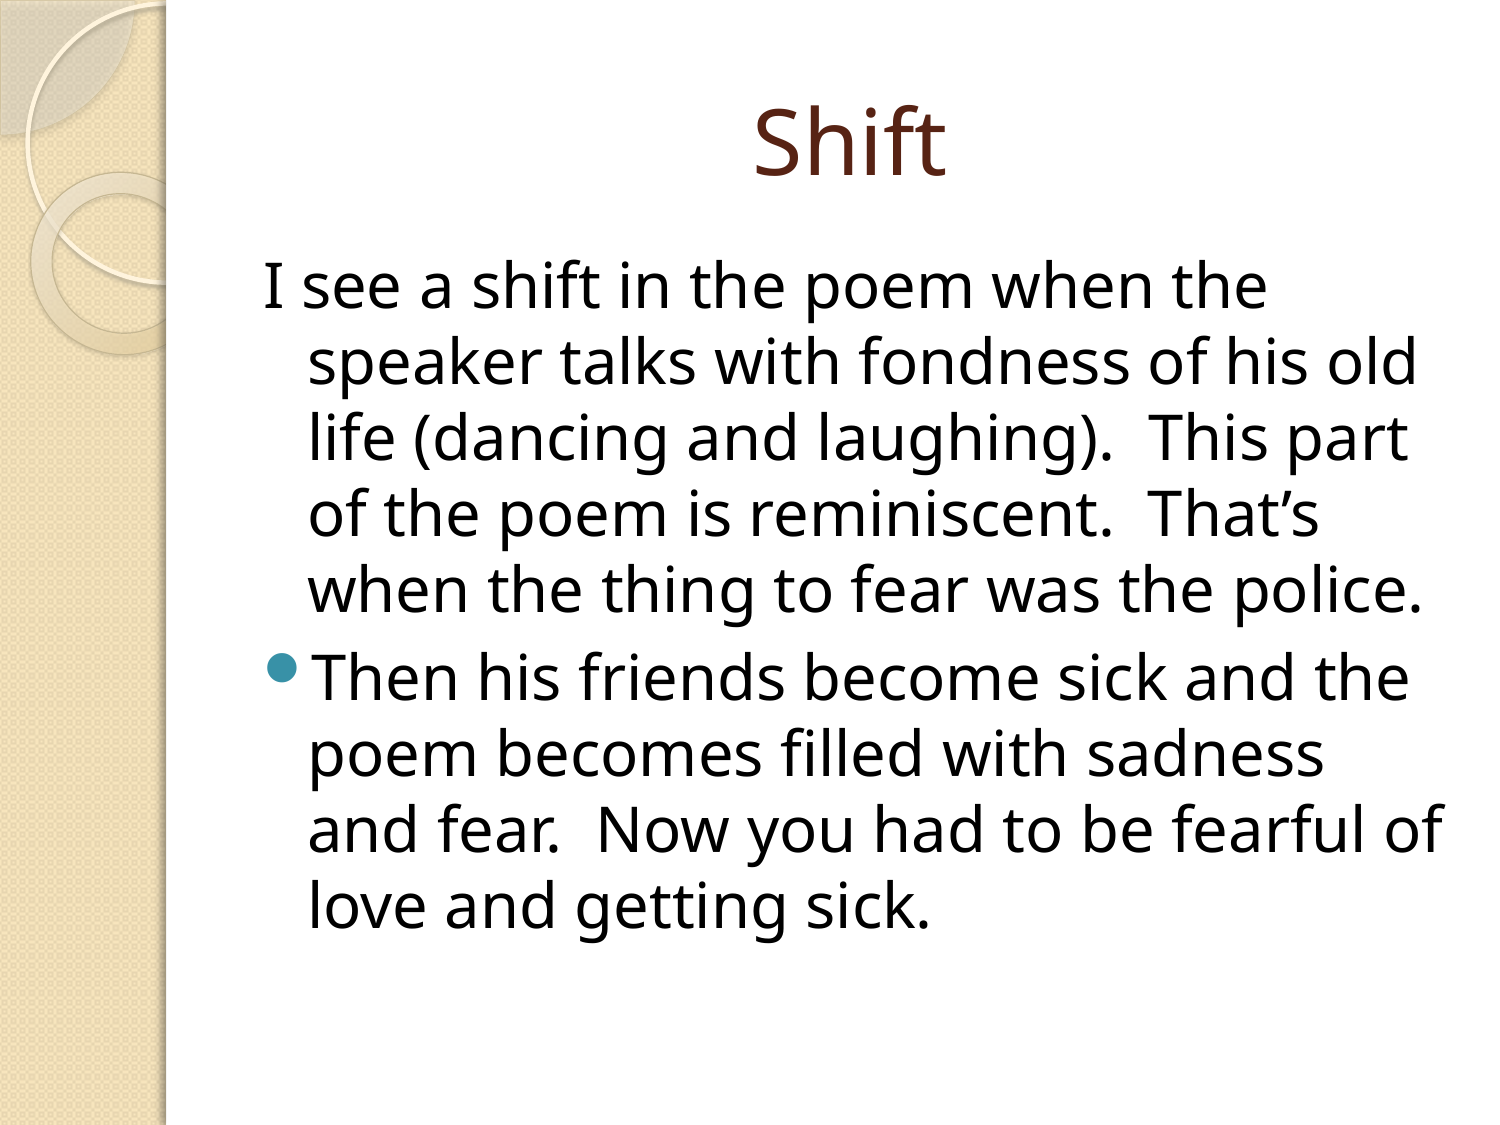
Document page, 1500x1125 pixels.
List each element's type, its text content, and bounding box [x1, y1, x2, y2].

title Shift [235, 45, 1466, 233]
list I see a shift in the poem when the speaker talks with fondness of his old life (dancing and laughing). This part of the poem is reminiscent. That’s when the thing to fear was the police. Then his friends become sick and the poem becomes filled with sadness and fear. Now you had to be fearful of love and getting sick. [235, 237, 1466, 1025]
